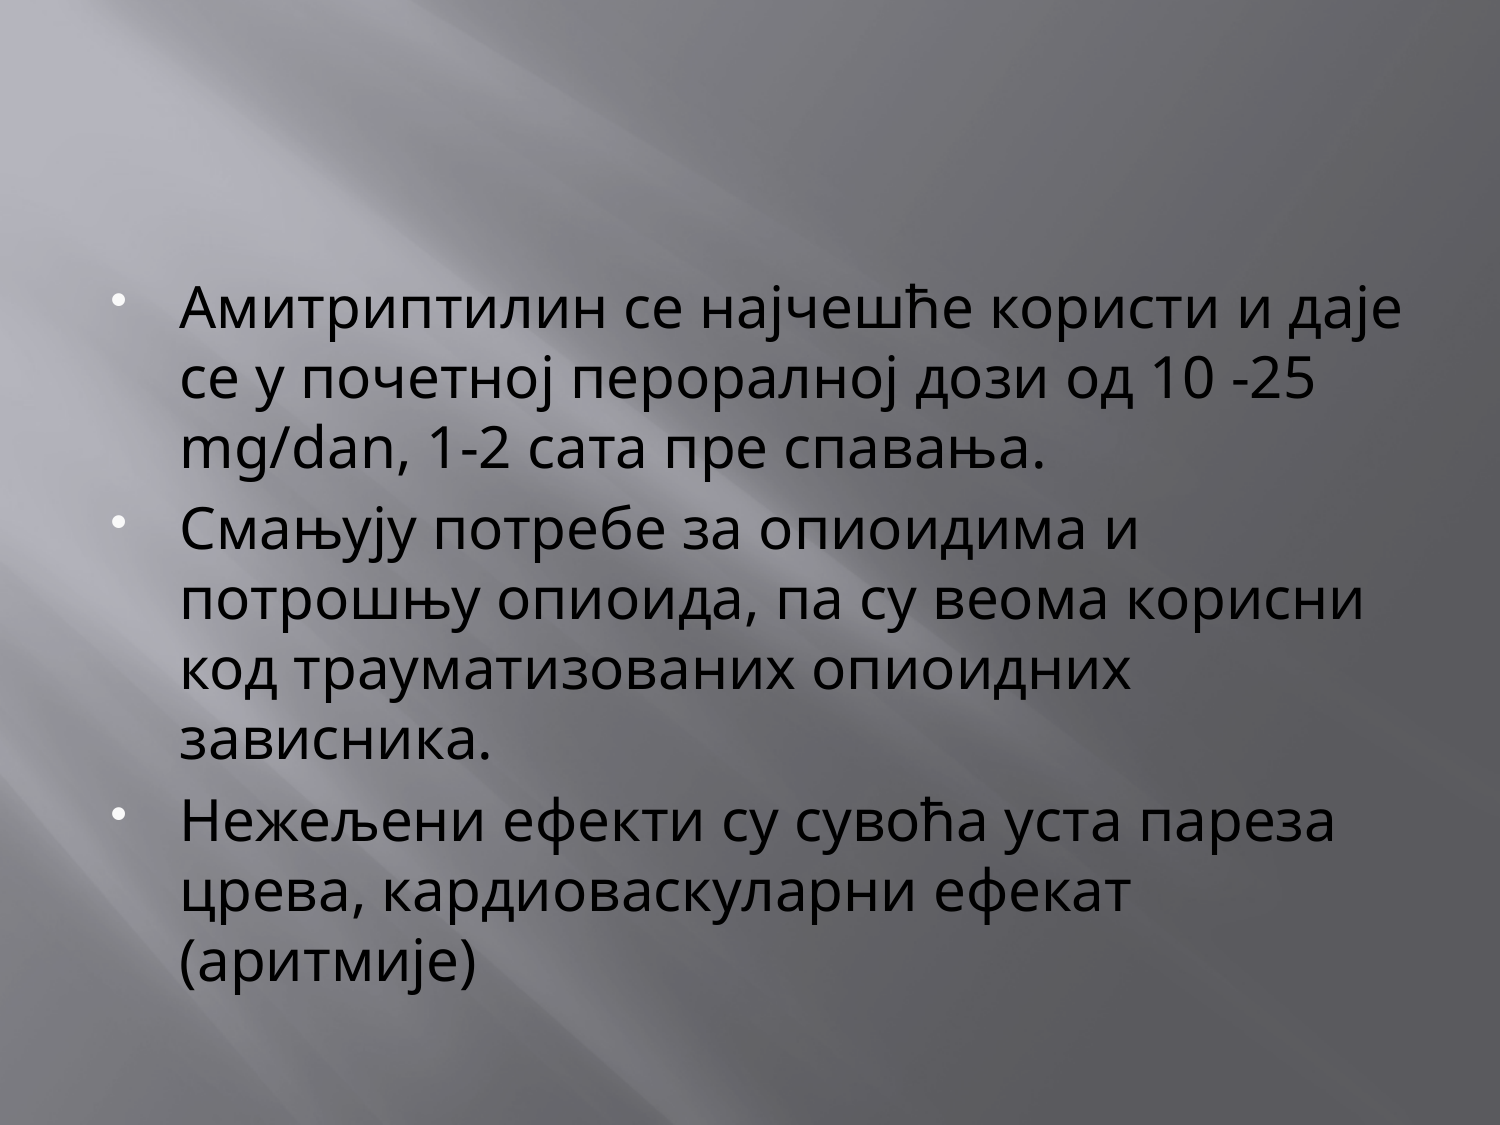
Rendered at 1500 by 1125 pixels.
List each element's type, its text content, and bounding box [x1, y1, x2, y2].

list Амитриптилин се најчешће користи и даје се у почетној пероралној дози од 10 -25 mg/dan, 1-2 сата пре спавања. Смањују потребе за опиоидима и потрошњу опиоида, па су веома корисни код трауматизованих опиоидних зависника. Нежељени ефекти су сувоћа уста пареза црева, кардиоваскуларни ефекат (аритмије) [75, 262, 1425, 1035]
